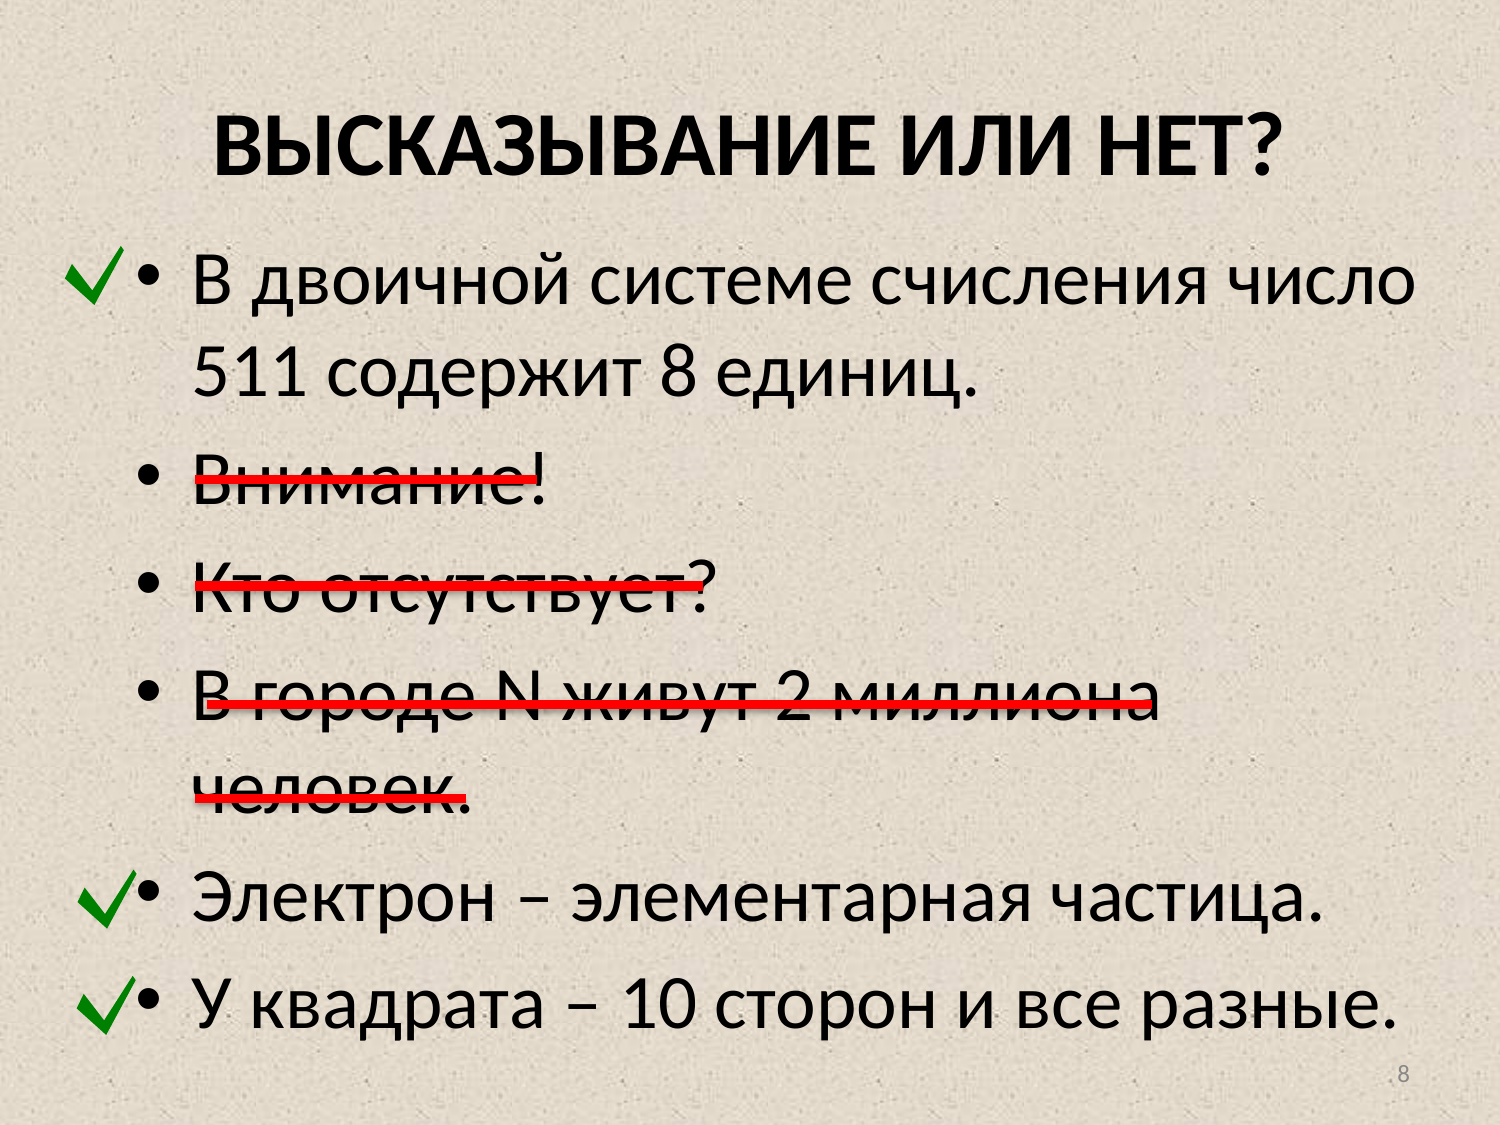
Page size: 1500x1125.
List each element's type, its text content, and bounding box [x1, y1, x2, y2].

text_box [76, 975, 136, 1035]
text_box [64, 245, 124, 306]
title ВЫСКАЗЫВАНИЕ ИЛИ НЕТ? [75, 45, 1425, 233]
text_box [77, 869, 137, 929]
list В двоичной системе счисления число 511 содержит 8 единиц. Внимание! Кто отсутствует? В городе N живут 2 миллиона человек. Электрон – элементарная частица. У квадрата – 10 сторон и все разные. [120, 219, 1471, 1071]
slide_number ‹#› [1074, 1042, 1425, 1103]
picture [0, 0, 1500, 1125]
